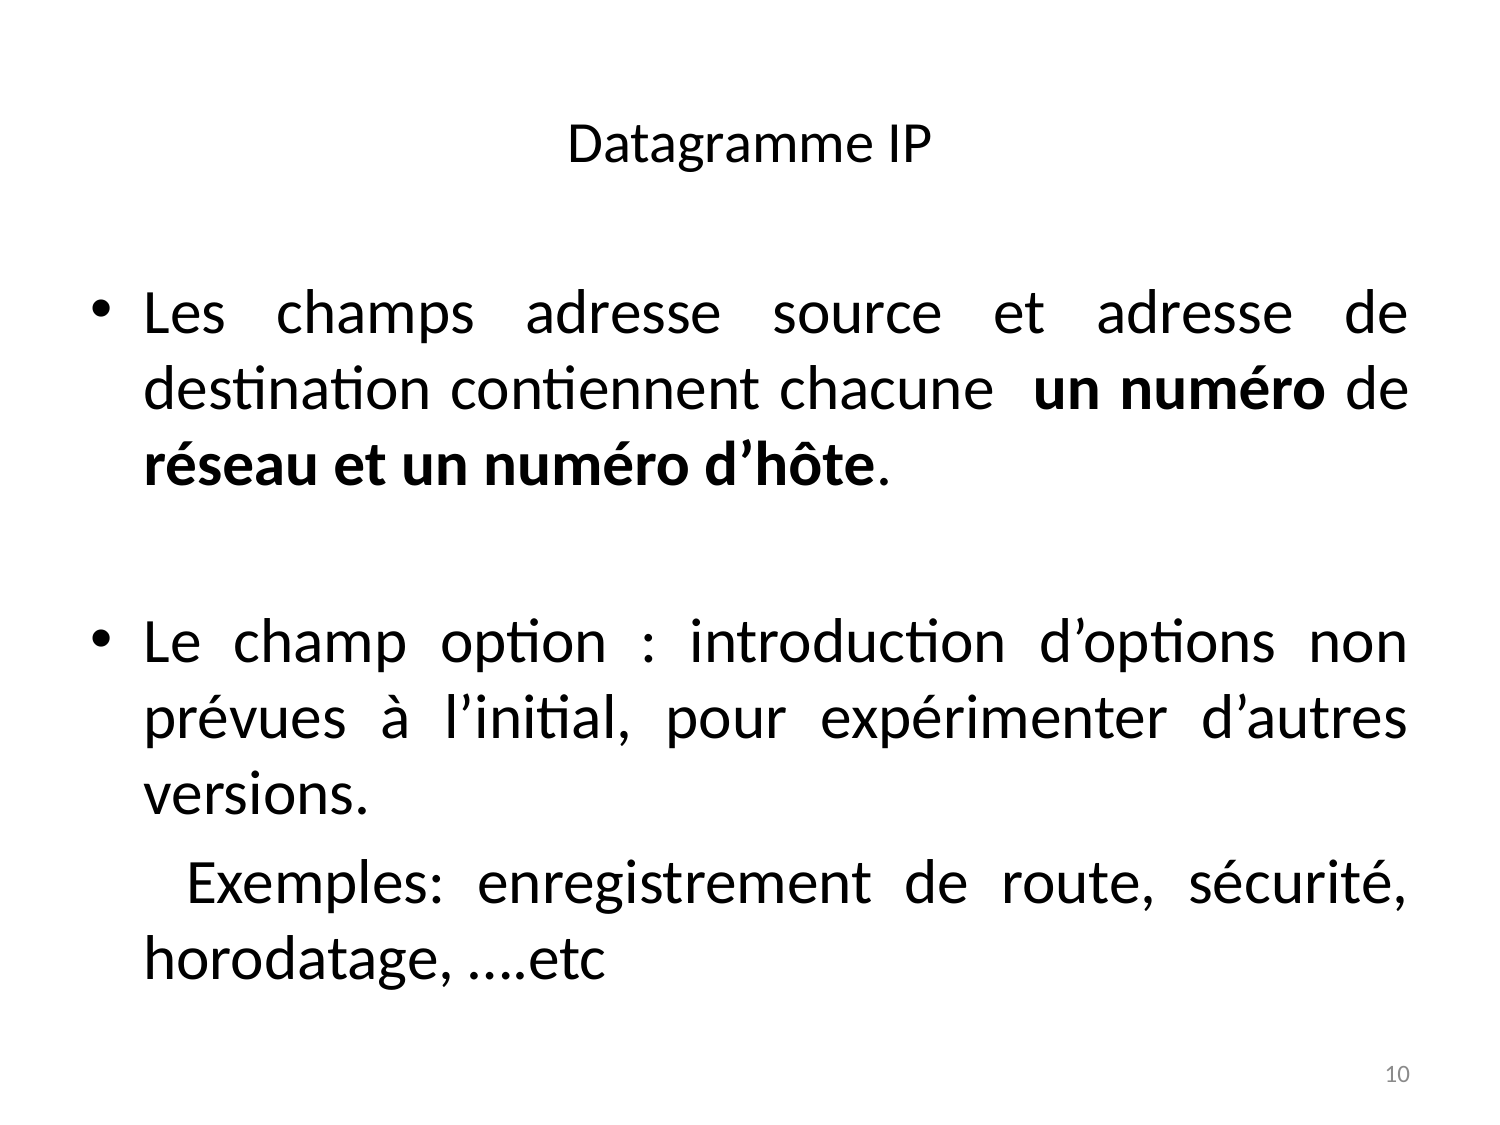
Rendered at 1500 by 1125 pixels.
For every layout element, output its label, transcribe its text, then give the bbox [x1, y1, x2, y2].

list Les champs adresse source et adresse de destination contiennent chacune un numéro de réseau et un numéro d’hôte. Le champ option : introduction d’options non prévues à l’initial, pour expérimenter d’autres versions. Exemples: enregistrement de route, sécurité, horodatage, ….etc [75, 262, 1425, 1005]
title Datagramme IP [75, 45, 1425, 233]
slide_number 10 [1074, 1042, 1425, 1103]
